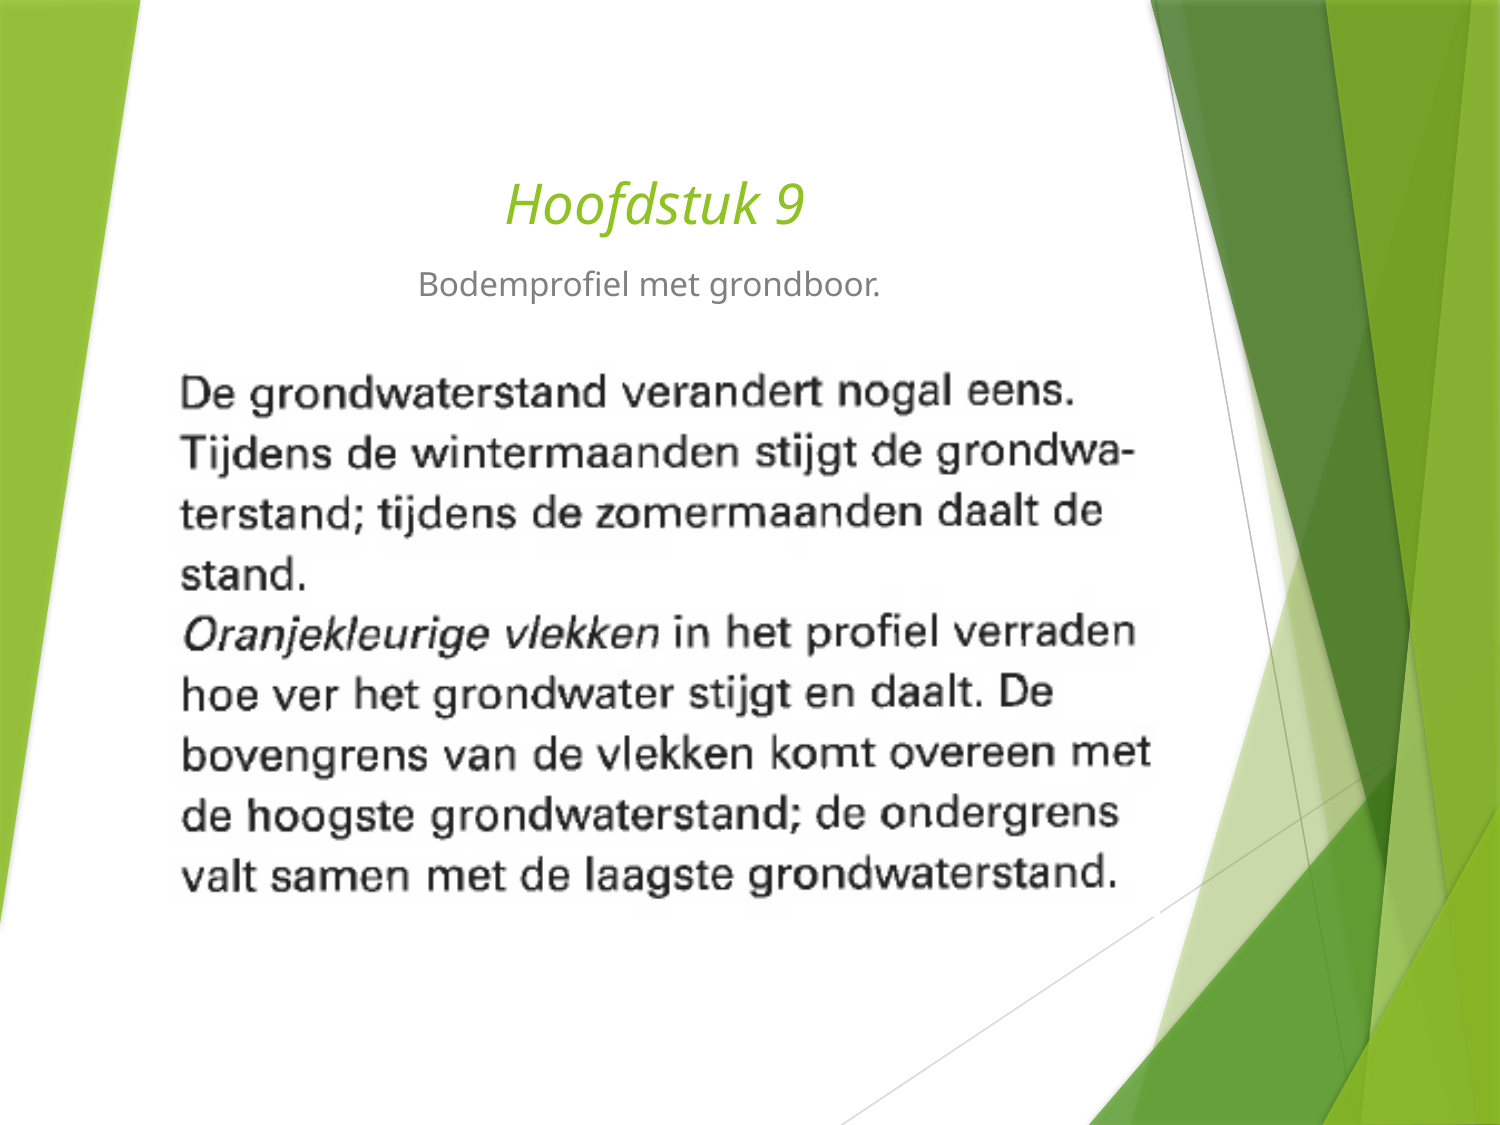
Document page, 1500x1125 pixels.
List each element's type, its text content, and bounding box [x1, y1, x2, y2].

subtitle Bodemprofiel met grondboor. [64, 255, 1235, 882]
picture [170, 361, 1161, 917]
title Hoofdstuk 9 [112, 101, 1199, 244]
